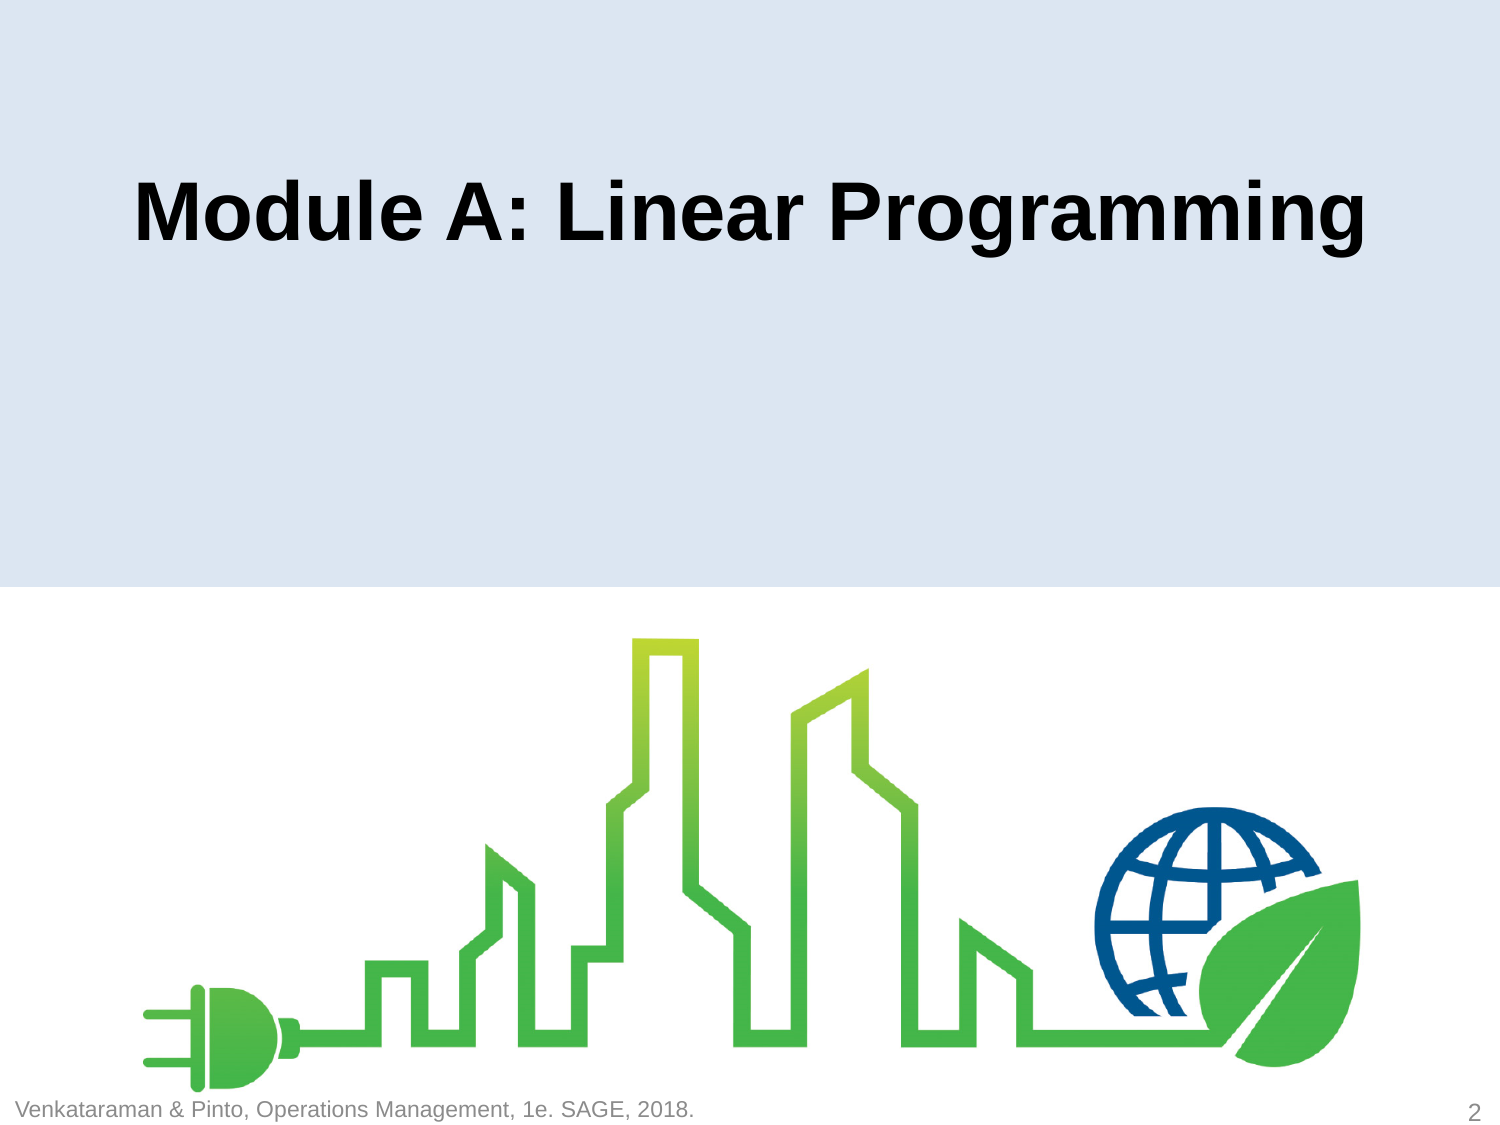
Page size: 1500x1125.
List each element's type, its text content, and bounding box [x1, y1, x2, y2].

title Module A: Linear Programming [118, 149, 1394, 374]
picture [0, 587, 1500, 1125]
footer Venkataraman & Pinto, Operations Management, 1e. SAGE, 2018. [0, 1087, 1194, 1125]
slide_number 2 [1449, 1087, 1497, 1125]
